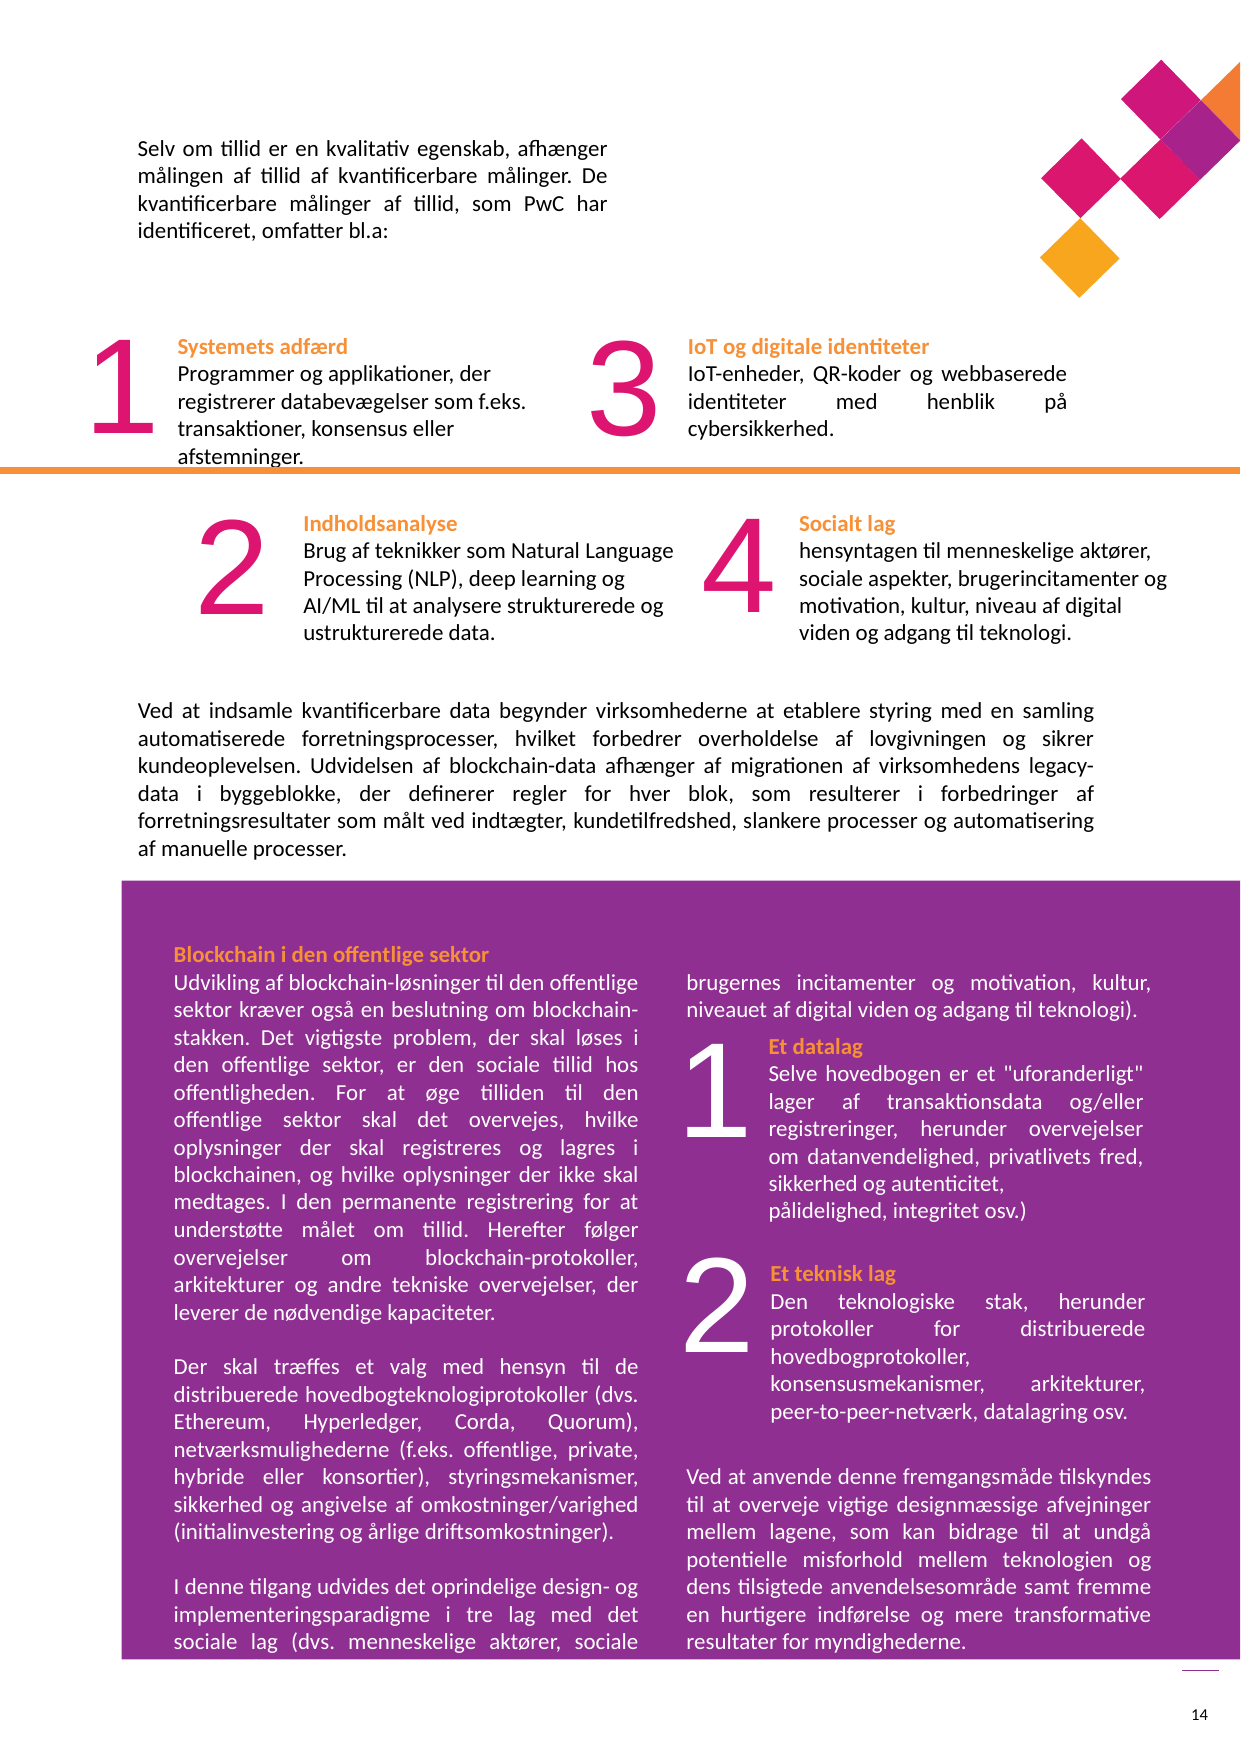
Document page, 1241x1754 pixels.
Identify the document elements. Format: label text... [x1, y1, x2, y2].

text_box 1 [70, 290, 178, 467]
text_box 4 [686, 471, 795, 647]
text_box 3 [572, 292, 680, 470]
text_box 2 [664, 1209, 772, 1387]
text_box Selv om tillid er en kvalitativ egenskab, afhænger målingen af tillid af kvantificerbare målinger. De kvantificerbare målinger af tillid, som PwC har identificeret, omfatter bl.a: [123, 126, 624, 262]
slide_number 14 [1170, 1692, 1229, 1736]
text_box [121, 880, 1241, 1660]
text_box IoT og digitale identiteter IoT-enheder, QR-koder og webbaserede identiteter med henblik på cybersikkerhed. [673, 324, 1083, 431]
text_box Et datalag Selve hovedbogen er et "uforanderligt" lager af transaktionsdata og/eller registreringer, herunder overvejelser om datanvendelighed, privatlivets fred, sikkerhed og autenticitet, pålidelighed, integritet osv.) [771, 1023, 1159, 1127]
text_box Systemets adfærd Programmer og applikationer, der registrerer databevægelser som f.eks. transaktioner, konsensus eller afstemninger. [178, 324, 572, 431]
text_box Socialt lag hensyntagen til menneskelige aktører, sociale aspekter, brugerincitamenter og motivation, kultur, niveau af digital viden og adgang til teknologi. [784, 500, 1194, 607]
text_box Blockchain i den offentlige sektor Udvikling af blockchain-løsninger til den offentlige sektor kræver også en beslutning om blockchain-stakken. Det vigtigste problem, der skal løses i den offentlige sektor, er den sociale tillid hos offentligheden. For at øge tilliden til den offentlige sektor skal det overvejes, hvilke oplysninger der skal registreres og lagres i blockchainen, og hvilke oplysninger der ikke skal medtages. I den permanente registrering for at understøtte målet om tillid. Herefter følger overvejelser om blockchain-protokoller, arkitekturer og andre tekniske overvejelser, der leverer de nødvendige kapaciteter. Der skal træffes et valg med hensyn til de distribuerede hovedbogteknologiprotokoller (dvs. Ethereum, Hyperledger, Corda, Quorum), netværksmulighederne (f.eks. offentlige, private, hybride eller konsortier), styringsmekanismer, sikkerhed og angivelse af omkostninger/varighed (initialinvestering og årlige driftsomkostninger). I denne tilgang udvides det oprindelige design- og implementeringsparadigme i tre lag med det sociale lag (dvs. menneskelige aktører, sociale aspekter), brugernes incitamenter og motivation, kultur, niveauet af digital viden og adgang til teknologi). Ved at anvende denne fremgangsmåde tilskyndes til at overveje vigtige designmæssige afvejninger mellem lagene, som kan bidrage til at undgå potentielle misforhold mellem teknologien og dens tilsigtede anvendelsesområde samt fremme en hurtigere indførelse og mere transformative resultater for myndighederne. [158, 932, 1167, 1627]
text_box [1041, 71, 1241, 287]
text_box 1 [662, 994, 771, 1172]
text_box Indholdsanalyse Brug af teknikker som Natural Language Processing (NLP), deep learning og AI/ML til at analysere strukturerede og ustrukturerede data. [288, 500, 698, 607]
text_box Ved at indsamle kvantificerbare data begynder virksomhederne at etablere styring med en samling automatiserede forretningsprocesser, hvilket forbedrer overholdelse af lovgivningen og sikrer kundeoplevelsen. Udvidelsen af blockchain-data afhænger af migrationen af virksomhedens legacy-data i byggeblokke, der definerer regler for hver blok, som resulterer i forbedringer af forretningsresultater som målt ved indtægter, kundetilfredshed, slankere processer og automatisering af manuelle processer. [123, 688, 1111, 825]
text_box Et teknisk lag Den teknologiske stak, herunder protokoller for distribuerede hovedbogprotokoller, konsensusmekanismer, arkitekturer, peer-to-peer-netværk, datalagring osv. [772, 1251, 1161, 1355]
text_box 2 [179, 471, 288, 649]
